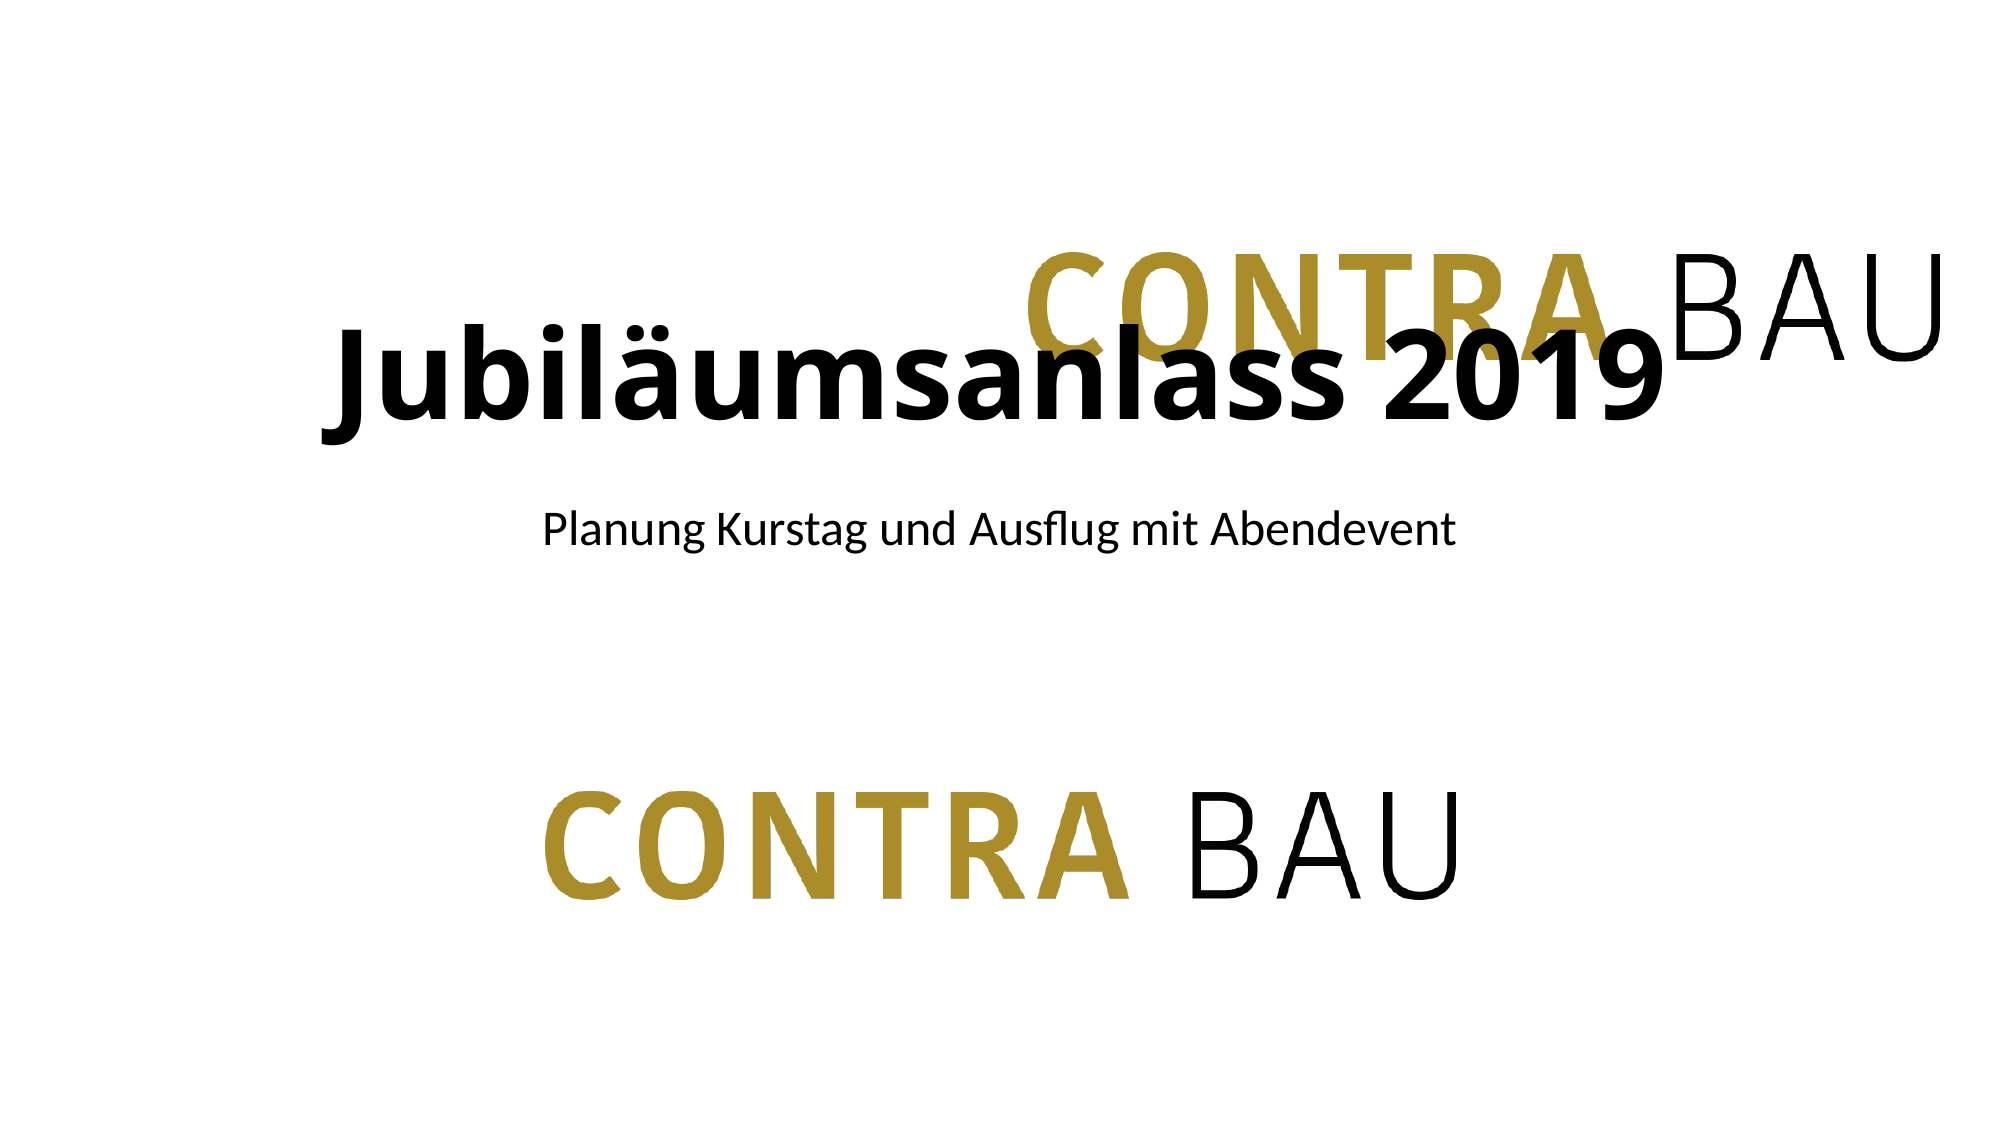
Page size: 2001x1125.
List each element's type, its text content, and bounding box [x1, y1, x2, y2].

subtitle Planung Kurstag und Ausflug mit Abendevent [249, 494, 1750, 767]
picture [989, 158, 1980, 455]
picture [506, 696, 1496, 994]
title Jubiläumsanlass 2019 [249, 62, 1750, 454]
